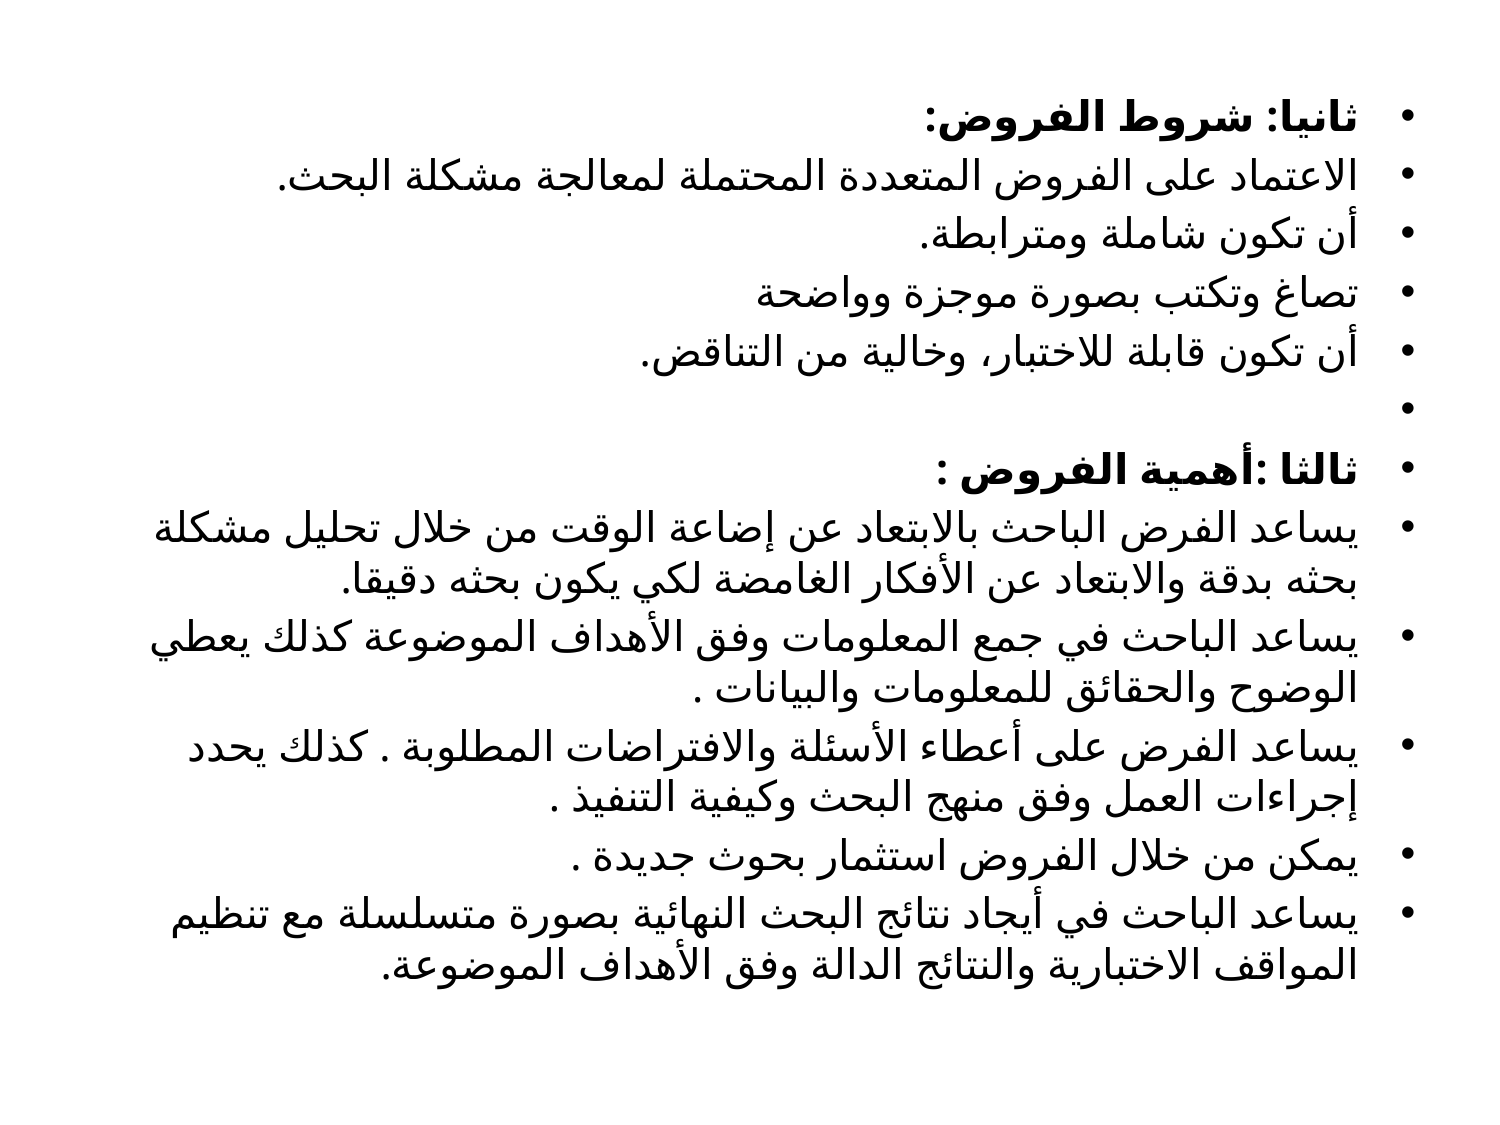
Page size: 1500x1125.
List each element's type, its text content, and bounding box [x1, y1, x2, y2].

list ثانيا: شروط الفروض: الاعتماد على الفروض المتعددة المحتملة لمعالجة مشكلة البحث. أن تكون شاملة ومترابطة. تصاغ وتكتب بصورة موجزة وواضحة أن تكون قابلة للاختبار، وخالية من التناقض. ثالثا :أهمية الفروض : يساعد الفرض الباحث بالابتعاد عن إضاعة الوقت من خلال تحليل مشكلة بحثه بدقة والابتعاد عن الأفكار الغامضة لكي يكون بحثه دقيقا. يساعد الباحث في جمع المعلومات وفق الأهداف الموضوعة كذلك يعطي الوضوح والحقائق للمعلومات والبيانات . يساعد الفرض على أعطاء الأسئلة والافتراضات المطلوبة . كذلك يحدد إجراءات العمل وفق منهج البحث وكيفية التنفيذ . يمكن من خلال الفروض استثمار بحوث جديدة . يساعد الباحث في أيجاد نتائج البحث النهائية بصورة متسلسلة مع تنظيم المواقف الاختبارية والنتائج الدالة وفق الأهداف الموضوعة. [75, 82, 1425, 1005]
